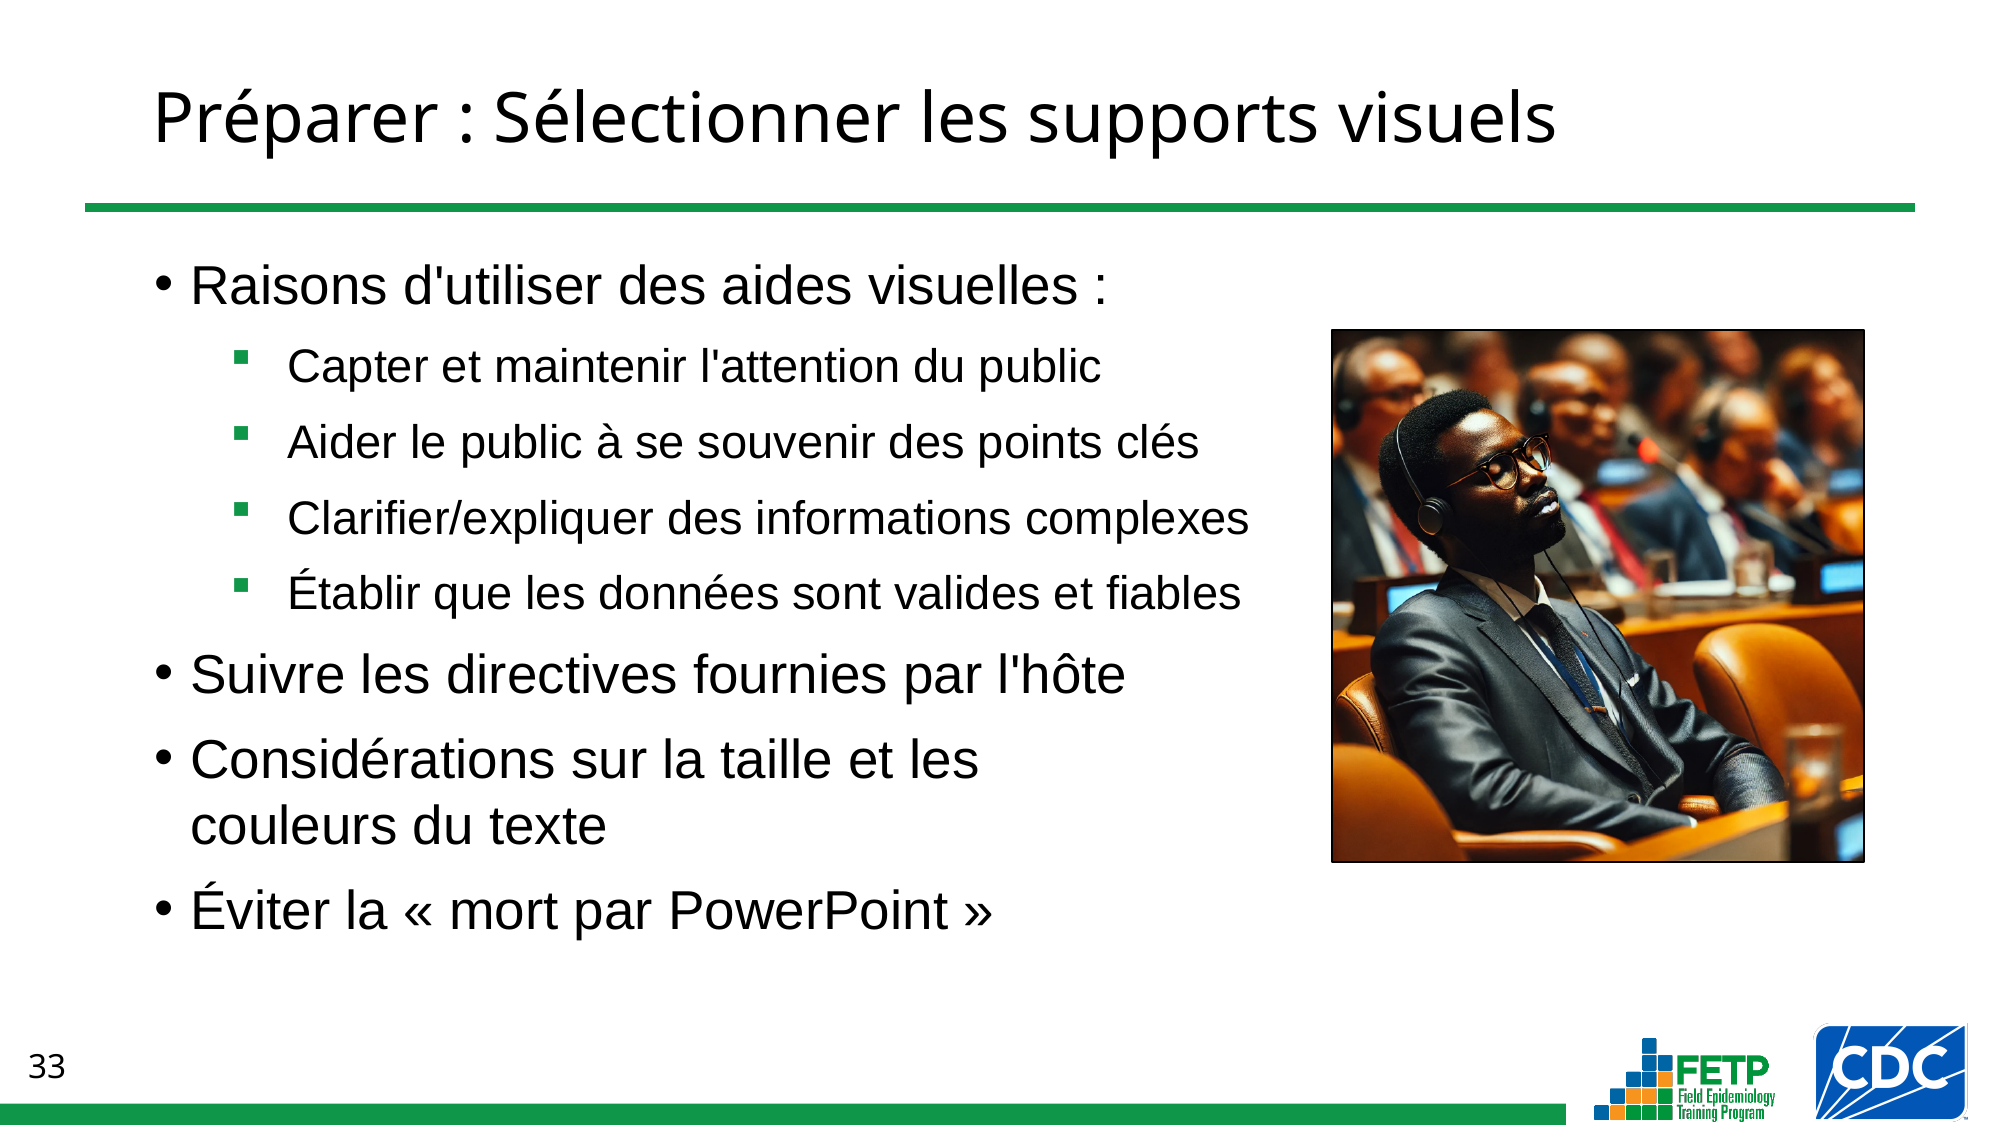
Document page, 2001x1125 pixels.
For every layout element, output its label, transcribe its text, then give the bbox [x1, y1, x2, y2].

list Raisons d'utiliser des aides visuelles : Capter et maintenir l'attention du public Aider le public à se souvenir des points clés Clarifier/expliquer des informations complexes Établir que les données sont valides et fiables Suivre les directives fournies par l'hôte Considérations sur la taille et les couleurs du texte Éviter la « mort par PowerPoint » [137, 242, 1288, 1004]
picture [1594, 1038, 1775, 1122]
picture [1332, 330, 1863, 861]
picture [1813, 1023, 1968, 1122]
title Préparer : Sélectionner les supports visuels [137, 75, 1863, 207]
